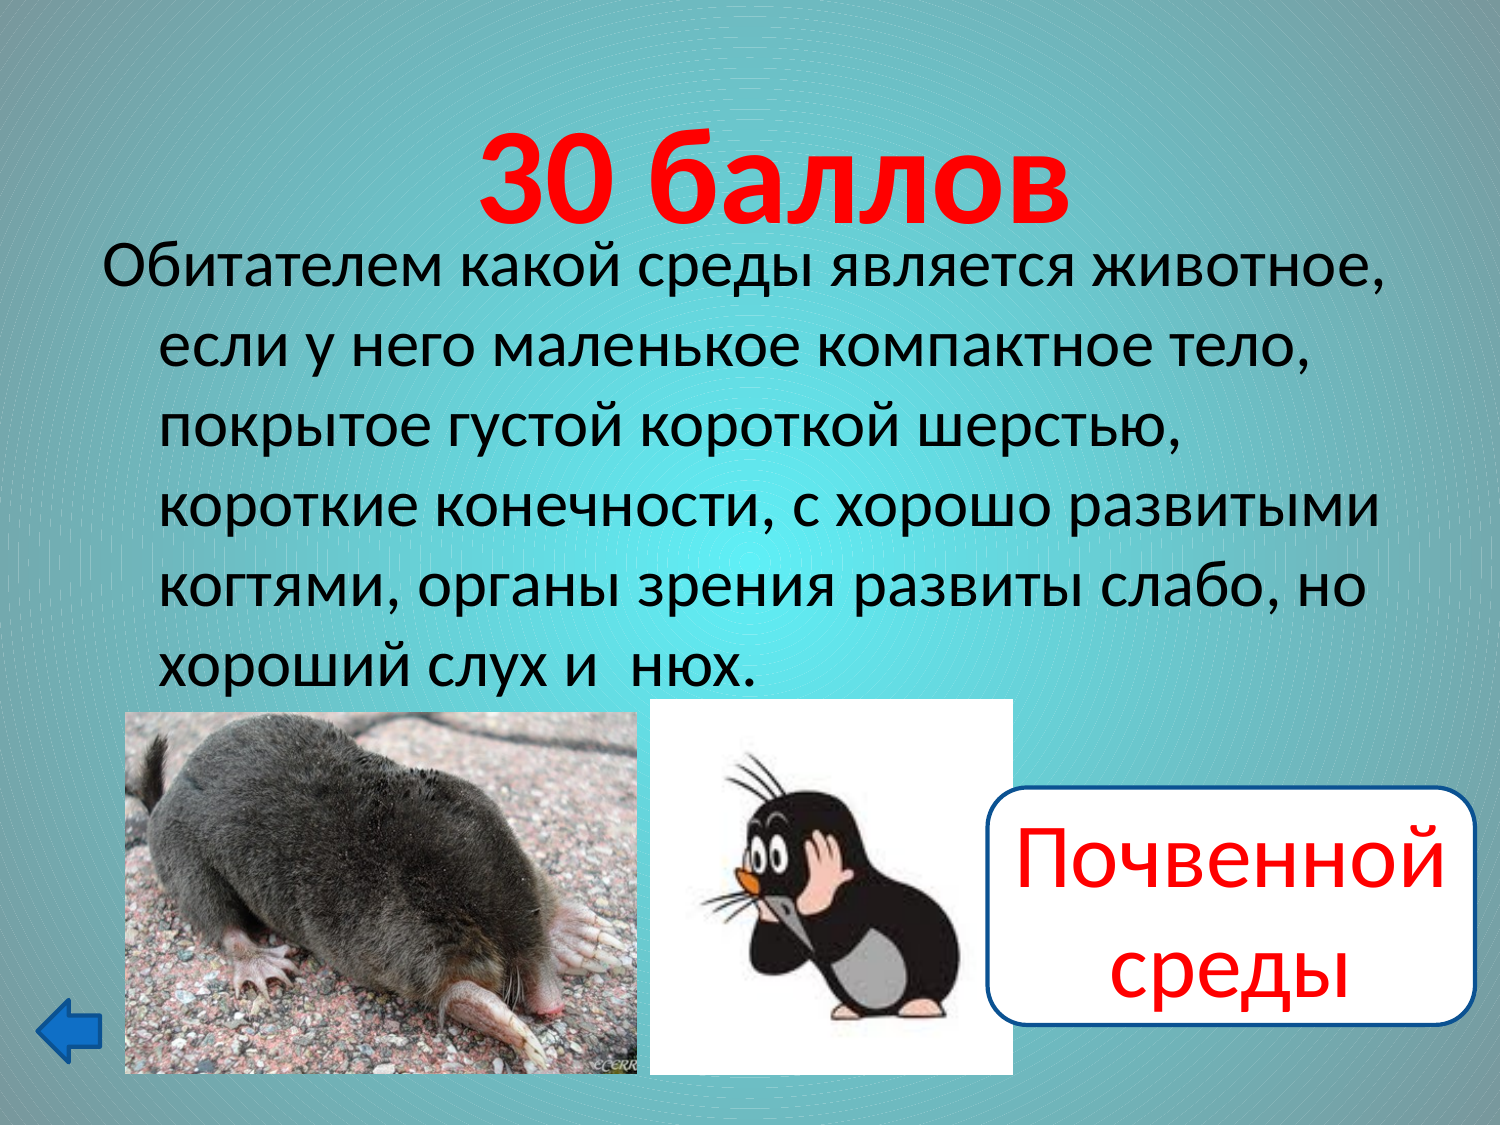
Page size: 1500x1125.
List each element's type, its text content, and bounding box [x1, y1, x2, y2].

text_box Почвенной среды [1016, 785, 1478, 1028]
picture [124, 712, 637, 1074]
list Обитателем какой среды является животное, если у него маленькое компактное тело, покрытое густой короткой шерстью, короткие конечности, с хорошо развитыми когтями, органы зрения развиты слабо, но хороший слух и нюх. [87, 212, 1438, 1030]
picture [649, 699, 1013, 1076]
title 30 баллов [99, 75, 1450, 263]
text_box [35, 997, 103, 1065]
